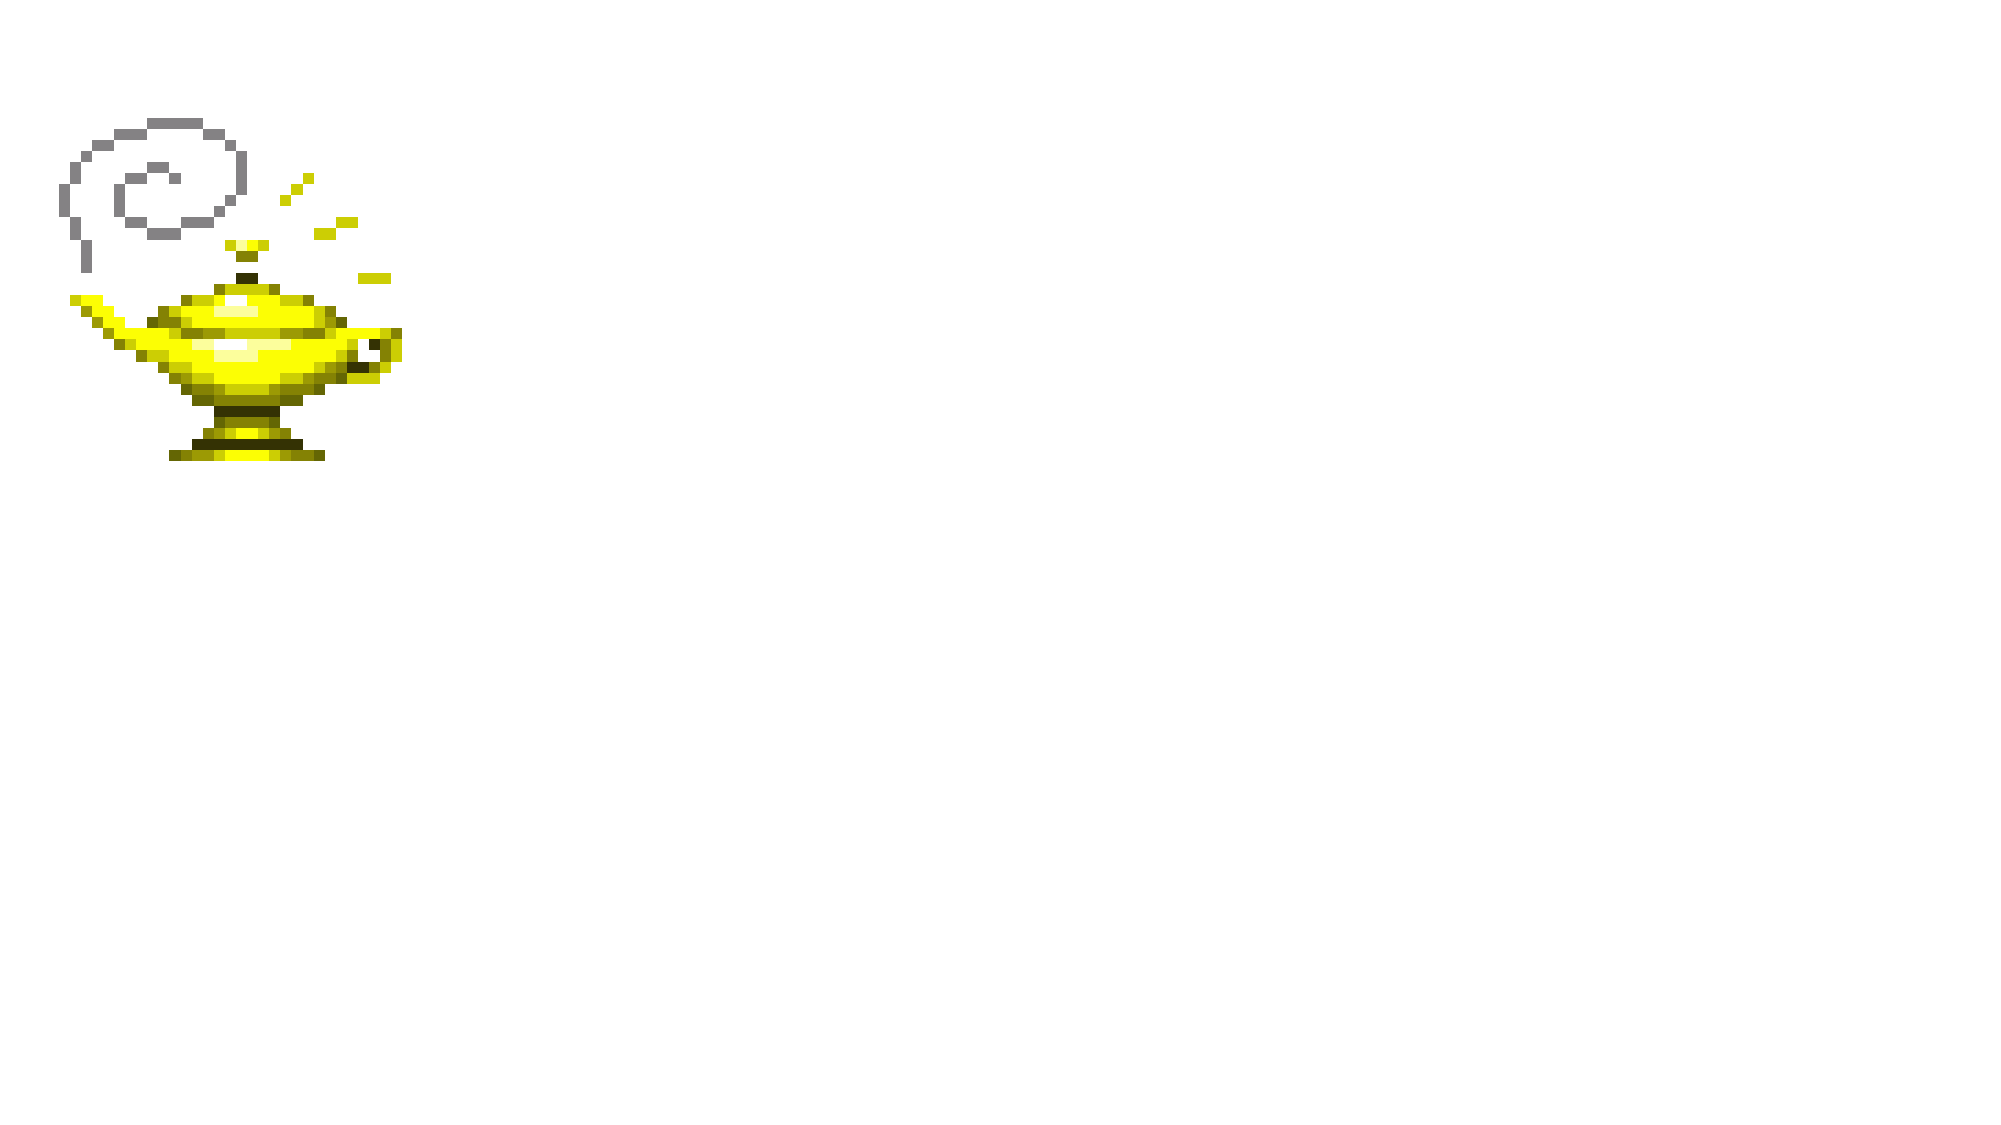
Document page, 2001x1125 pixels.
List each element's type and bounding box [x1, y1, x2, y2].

picture [58, 118, 414, 473]
